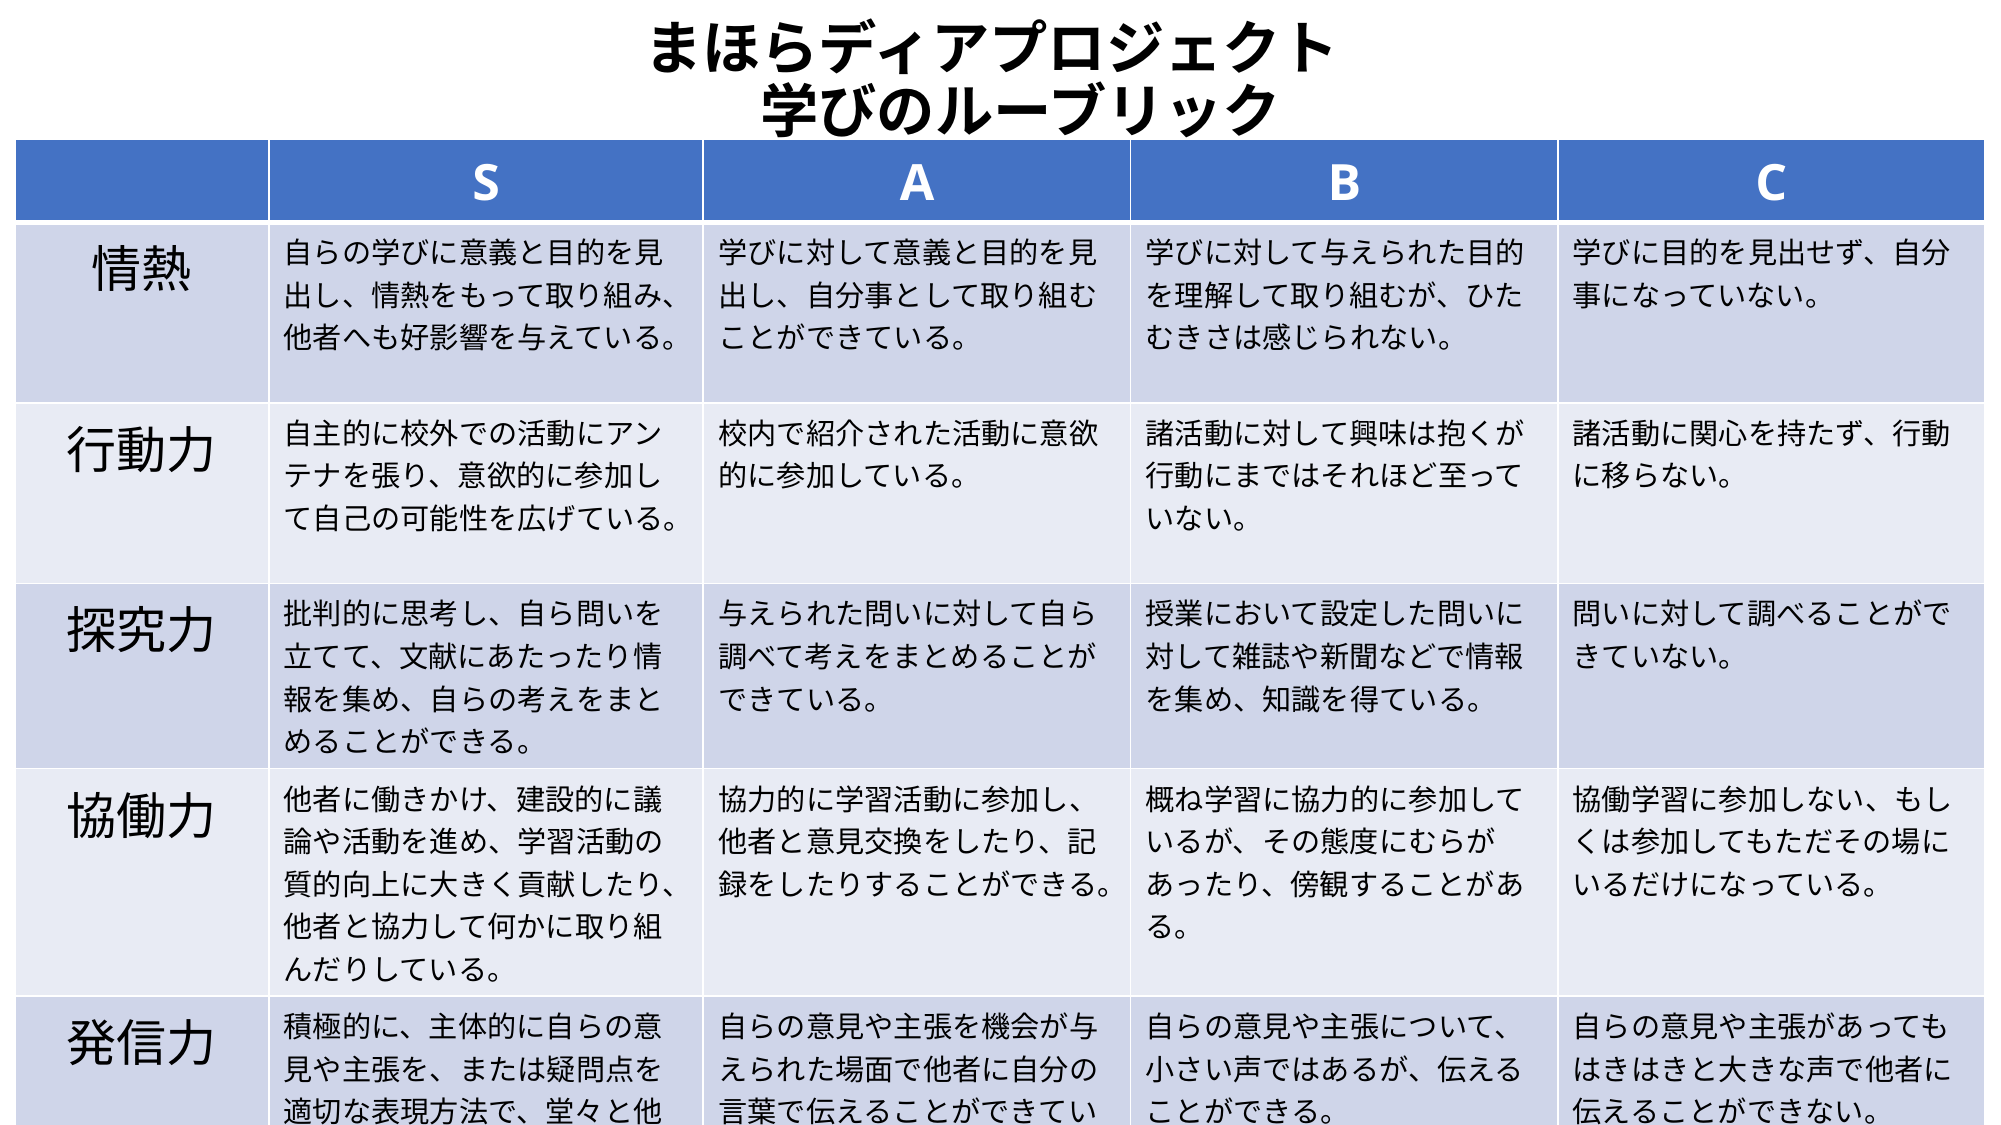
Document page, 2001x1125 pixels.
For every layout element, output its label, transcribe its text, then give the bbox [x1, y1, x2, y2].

table_cell 自らの意見や主張を機会が与えられた場面で他者に自分の言葉で伝えることができている。 [704, 997, 1130, 1125]
table_cell 協働学習に参加しない、もしくは参加してもただその場にいるだけになっている。 [1559, 769, 1984, 995]
table_cell 概ね学習に協力的に参加しているが、その態度にむらがあったり、傍観することがある。 [1131, 769, 1557, 995]
table_cell 情熱 [16, 225, 268, 402]
table_cell 校内で紹介された活動に意欲的に参加している。 [704, 404, 1130, 583]
table_cell 諸活動に関心を持たず、行動に移らない。 [1559, 404, 1984, 583]
table_header S [270, 140, 702, 220]
table_cell 自らの意見や主張について、小さい声ではあるが、伝えることができる。 [1131, 997, 1557, 1125]
table_cell 問いに対して調べることができていない。 [1559, 584, 1984, 768]
table_cell 発信力 [16, 997, 268, 1125]
table_header [16, 140, 268, 220]
table_cell 自主的に校外での活動にアンテナを張り、意欲的に参加して自己の可能性を広げている。 [270, 404, 702, 583]
table_cell 自らの意見や主張があってもはきはきと大きな声で他者に伝えることができない。 [1559, 997, 1984, 1125]
table_cell 授業において設定した問いに対して雑誌や新聞などで情報を集め、知識を得ている。 [1131, 584, 1557, 768]
table_cell 他者に働きかけ、建設的に議論や活動を進め、学習活動の質的向上に大きく貢献したり、他者と協力して何かに取り組んだりしている。 [270, 769, 702, 995]
table_header B [1131, 140, 1557, 220]
table_cell 学びに対して意義と目的を見出し、自分事として取り組むことができている。 [704, 225, 1130, 402]
table_cell 学びに対して与えられた目的を理解して取り組むが、ひたむきさは感じられない。 [1131, 225, 1557, 402]
table_cell 協働力 [16, 769, 268, 995]
table_cell 探究力 [16, 584, 268, 768]
table_cell 行動力 [16, 404, 268, 583]
title まほらディアプロジェクト 学びのルーブリック [86, 11, 1955, 138]
table_cell 協力的に学習活動に参加し、他者と意見交換をしたり、記録をしたりすることができる。 [704, 769, 1130, 995]
table_cell 与えられた問いに対して自ら調べて考えをまとめることができている。 [704, 584, 1130, 768]
table_cell 自らの学びに意義と目的を見出し、情熱をもって取り組み、他者へも好影響を与えている。 [270, 225, 702, 402]
table_cell 批判的に思考し、自ら問いを立てて、文献にあたったり情報を集め、自らの考えをまとめることができる。 [270, 584, 702, 768]
table_header C [1559, 140, 1984, 220]
table_cell 積極的に、主体的に自らの意見や主張を、または疑問点を適切な表現方法で、堂々と他者に伝えることができている。 [270, 997, 702, 1125]
table_header A [704, 140, 1130, 220]
table_cell 学びに目的を見出せず、自分事になっていない。 [1559, 225, 1984, 402]
table_cell 諸活動に対して興味は抱くが行動にまではそれほど至っていない。 [1131, 404, 1557, 583]
